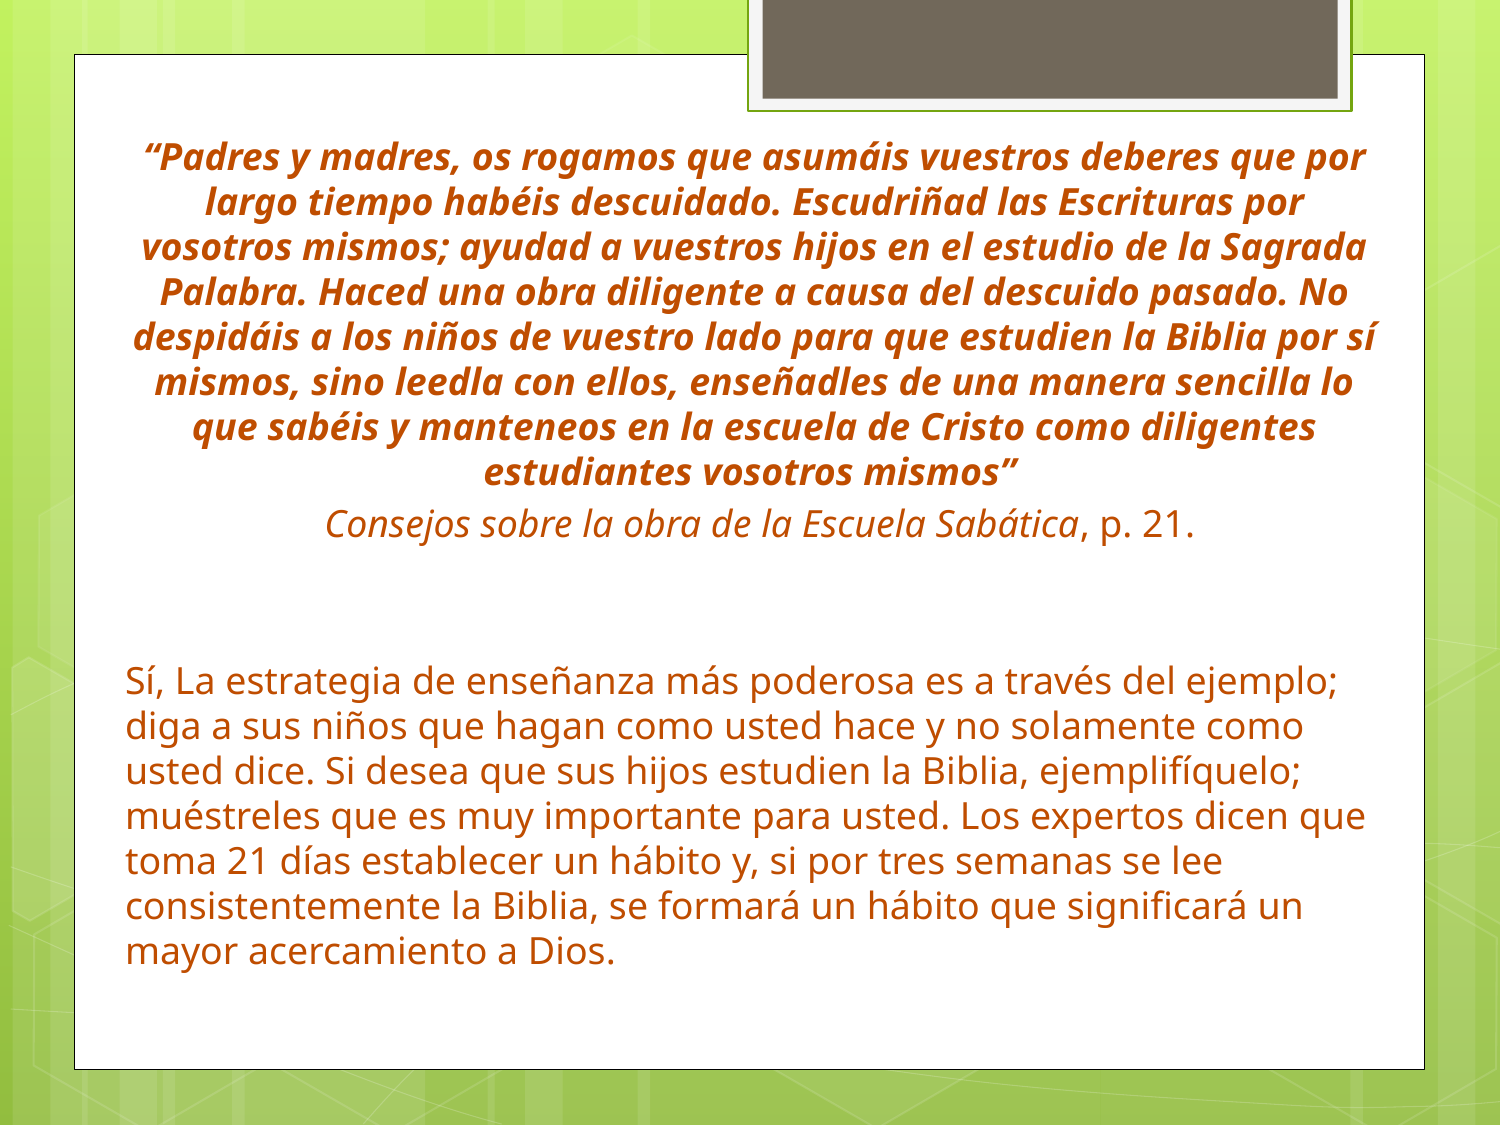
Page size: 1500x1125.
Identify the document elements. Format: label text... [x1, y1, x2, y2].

list “Padres y madres, os rogamos que asumáis vuestros deberes que por largo tiempo habéis descuidado. Escudriñad las Escrituras por vosotros mismos; ayudad a vuestros hijos en el estudio de la Sagrada Palabra. Haced una obra diligente a causa del descuido pasado. No despidáis a los niños de vuestro lado para que estudien la Biblia por sí mismos, sino leedla con ellos, enseñadles de una manera sencilla lo que sabéis y manteneos en la escuela de Cristo como diligentes estudiantes vosotros mismos” Consejos sobre la obra de la Escuela Sabática, p. 21. Sí, La estrategia de enseñanza más poderosa es a través del ejemplo; diga a sus niños que hagan como usted hace y no solamente como usted dice. Si desea que sus hijos estudien la Biblia, ejemplifíquelo; muéstreles que es muy importante para usted. Los expertos dicen que toma 21 días establecer un hábito y, si por tres semanas se lee consistentemente la Biblia, se formará un hábito que significará un mayor acercamiento a Dios. [99, 125, 1400, 1038]
